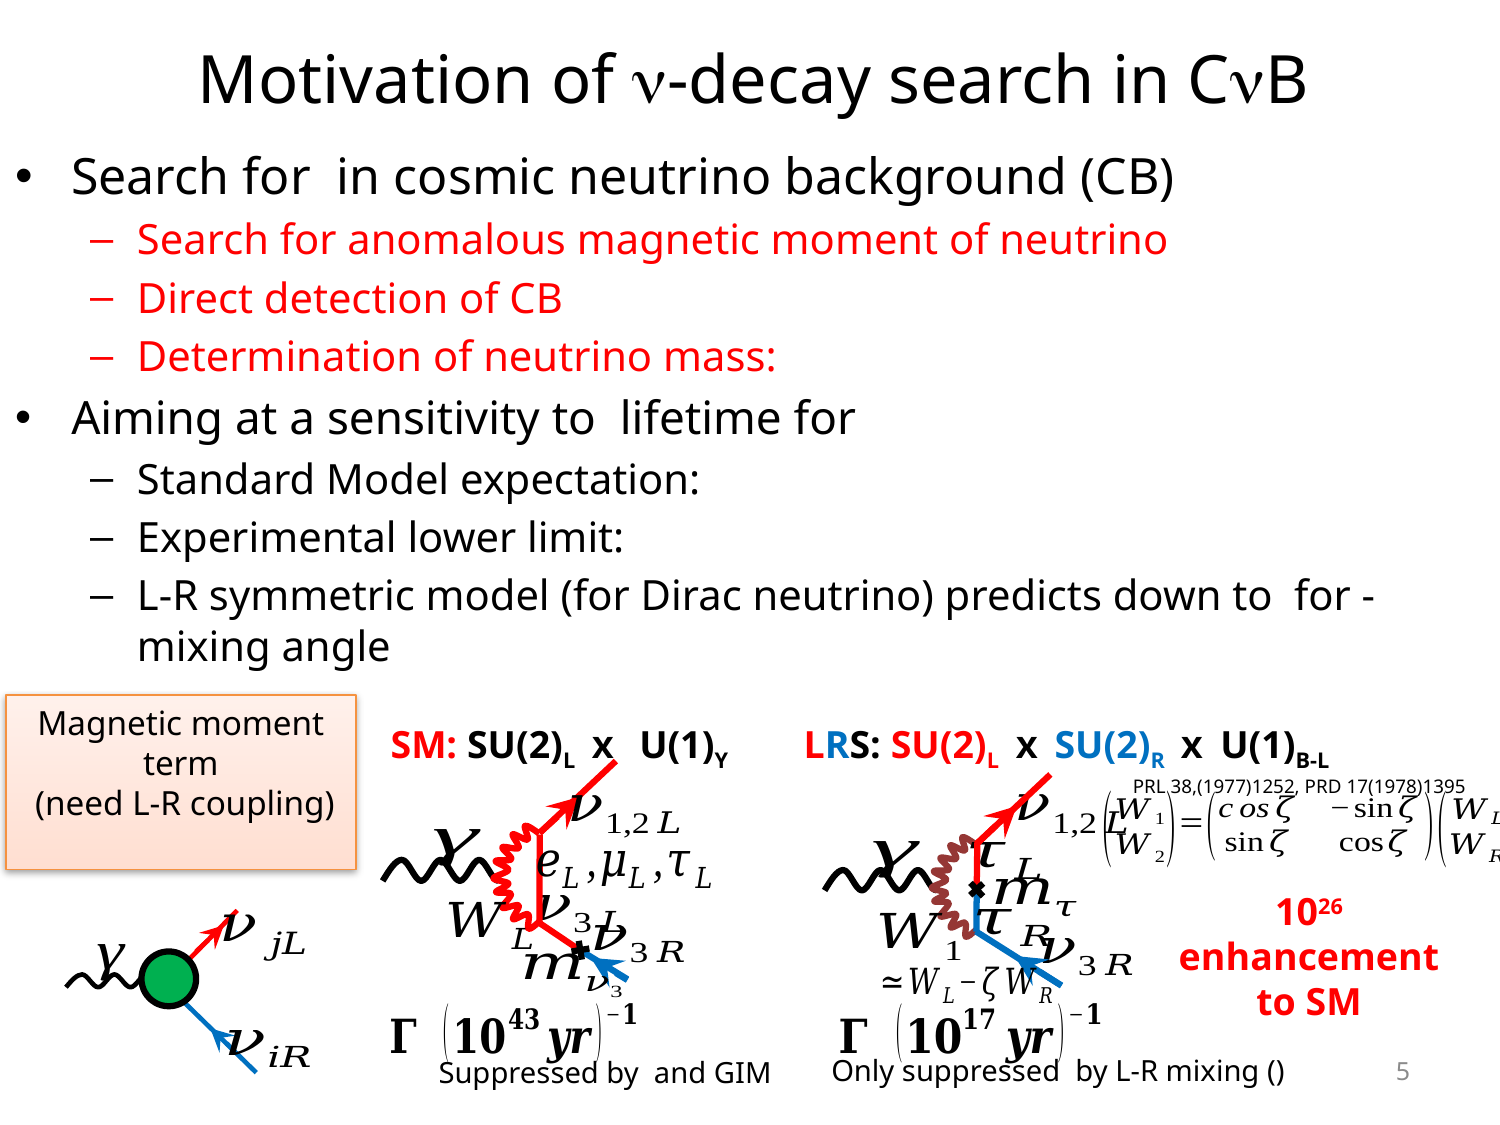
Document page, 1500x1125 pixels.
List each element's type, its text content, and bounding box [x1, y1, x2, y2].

title Motivation of -decay search in CB [78, 19, 1429, 135]
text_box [824, 776, 1135, 982]
text_box LRS: SU(2)LｘSU(2)RｘU(1)B-L [788, 713, 1345, 780]
text_box PRL 38,(1977)1252, PRD 17(1978)1395 [1117, 767, 1480, 805]
text_box 1026 enhancement to SM [1157, 880, 1461, 1031]
slide_number 5 [1074, 1042, 1425, 1103]
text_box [65, 896, 314, 1074]
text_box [382, 777, 713, 1003]
text_box SM: SU(2)Lｘ U(1)Y [375, 713, 743, 780]
